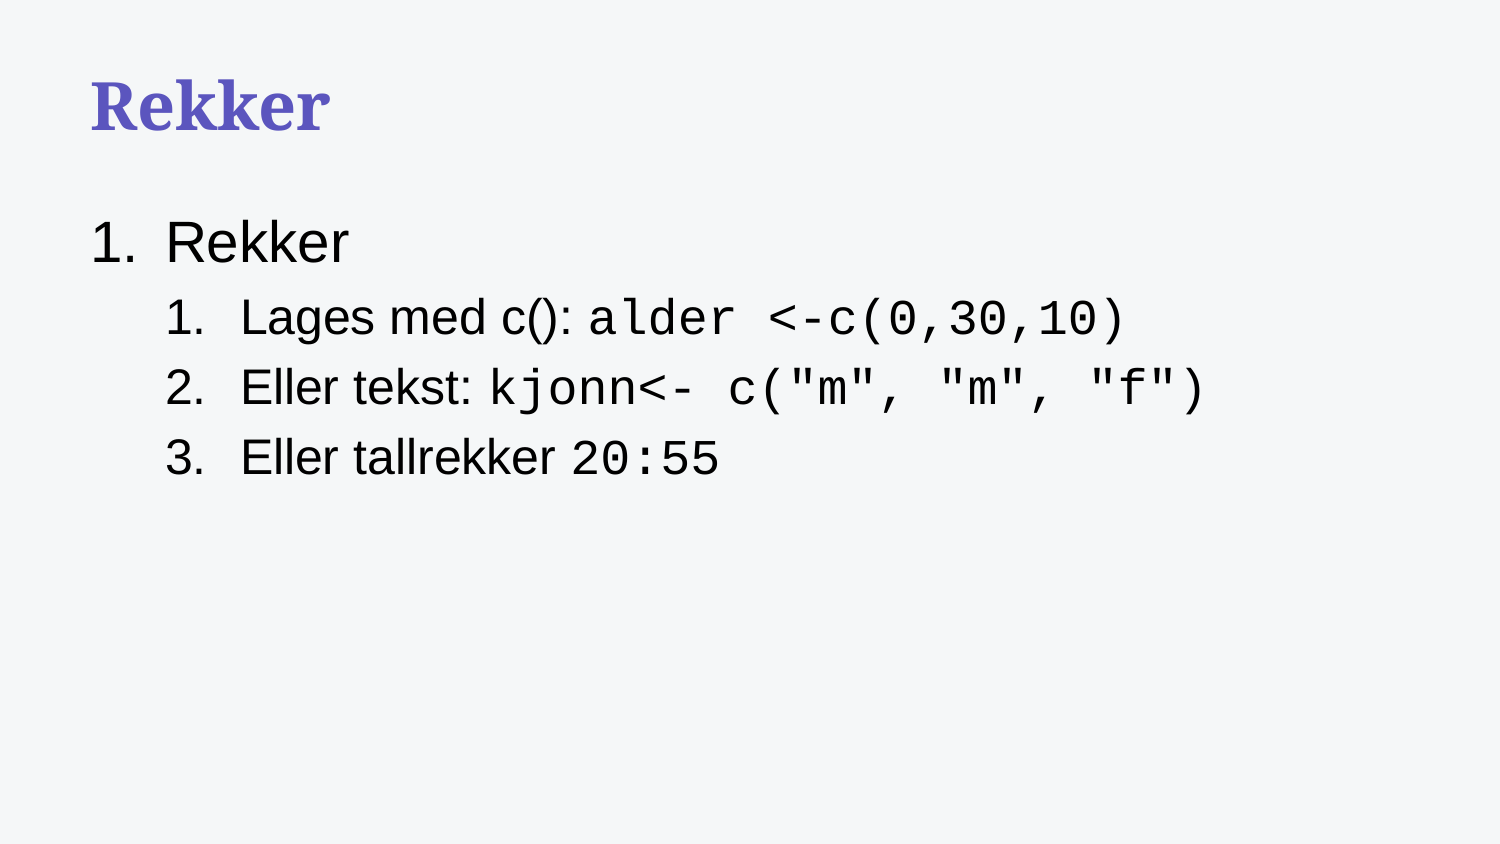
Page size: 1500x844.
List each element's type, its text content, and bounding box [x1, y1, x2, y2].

list Rekker Lages med c(): alder <-c(0,30,10) Eller tekst: kjonn<- c("m", "m", "f") Eller tallrekker 20:55 [75, 196, 1425, 754]
title Rekker [75, 33, 1425, 175]
